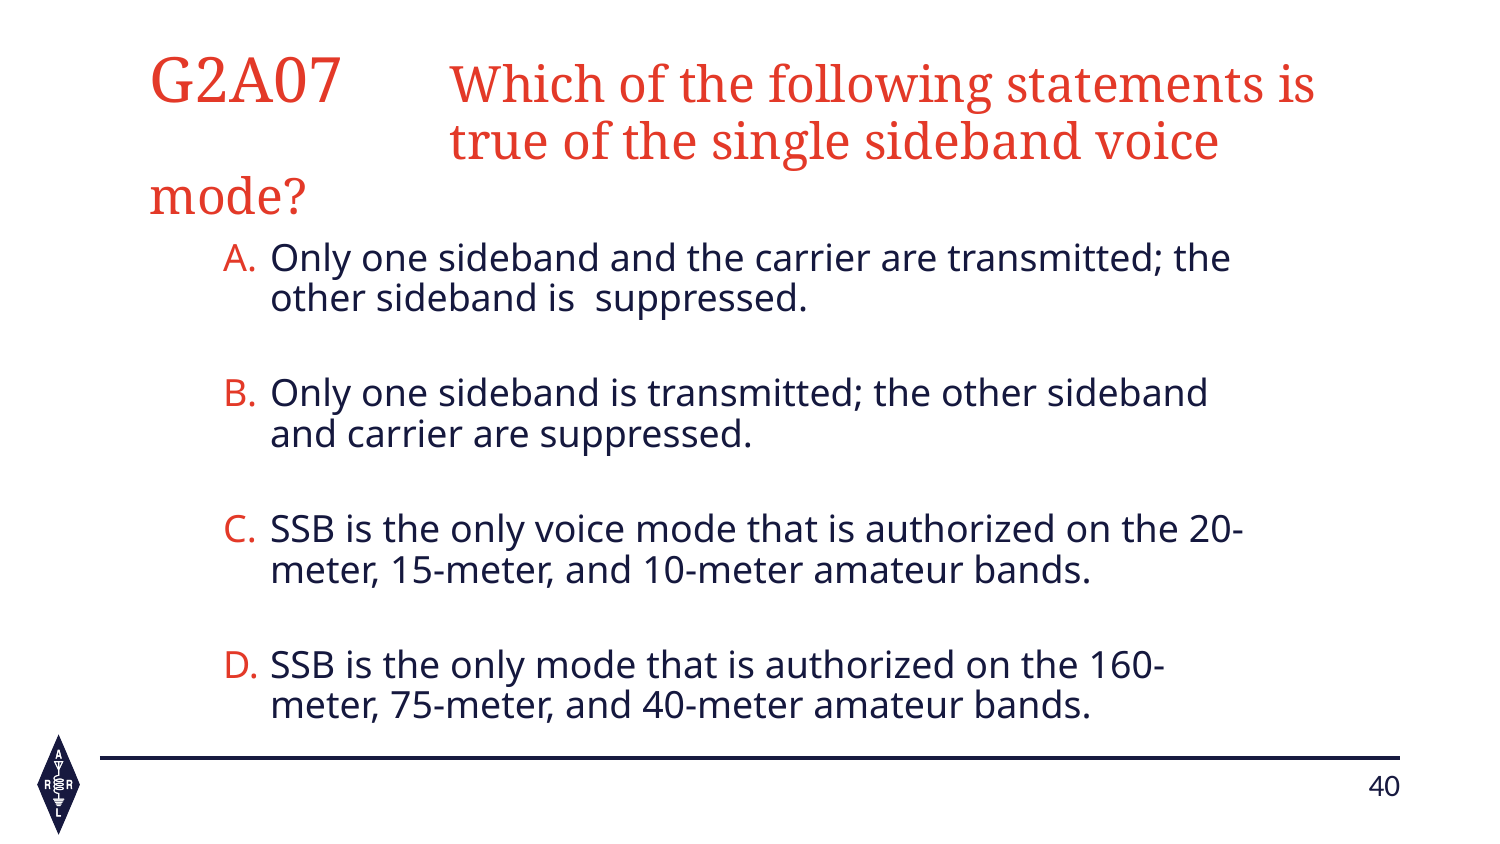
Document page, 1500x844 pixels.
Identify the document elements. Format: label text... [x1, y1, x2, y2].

picture [37, 734, 80, 835]
list Only one sideband and the carrier are transmitted; the other sideband is suppressed. Only one sideband is transmitted; the other sideband and carrier are suppressed. SSB is the only voice mode that is authorized on the 20-meter, 15-meter, and 10-meter amateur bands. SSB is the only mode that is authorized on the 160-meter, 75-meter, and 40-meter amateur bands. [223, 232, 1277, 762]
slide_number 40 [1302, 761, 1400, 807]
title G2A07 Which of the following statements is true of the single sideband voice mode? [149, 36, 1351, 181]
